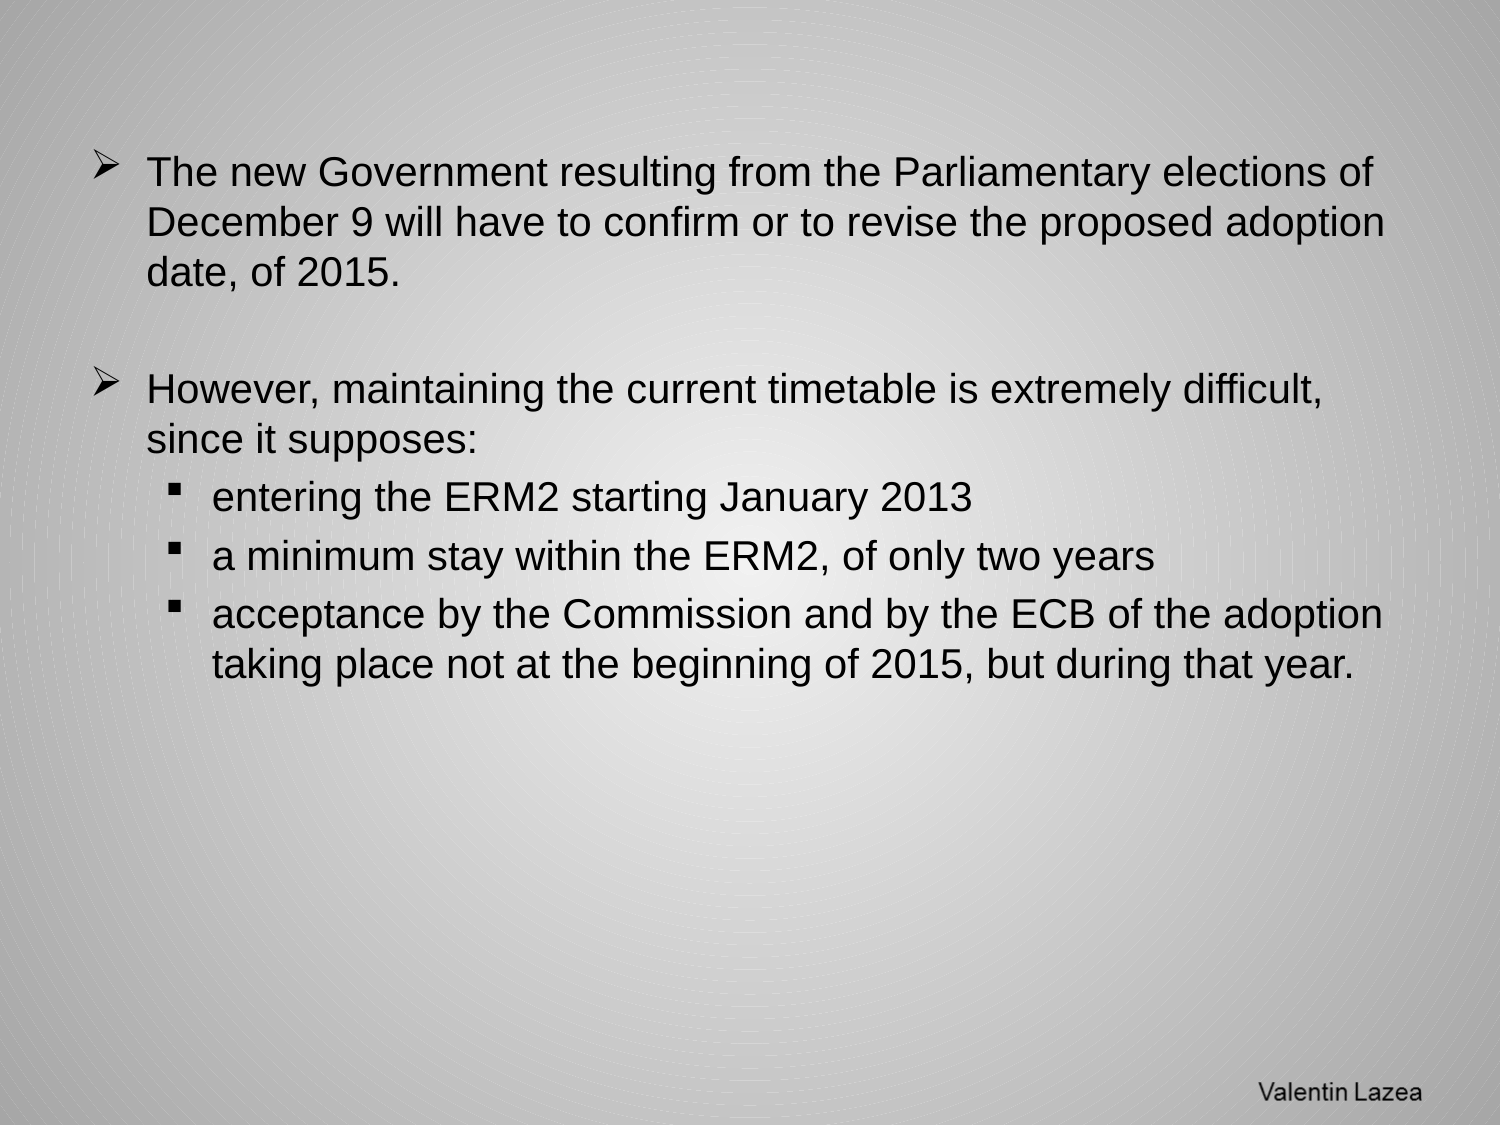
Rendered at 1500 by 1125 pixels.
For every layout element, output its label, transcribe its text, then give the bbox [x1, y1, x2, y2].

picture [1162, 1067, 1438, 1121]
list The new Government resulting from the Parliamentary elections of December 9 will have to confirm or to revise the proposed adoption date, of 2015. However, maintaining the current timetable is extremely difficult, since it supposes: entering the ERM2 starting January 2013 a minimum stay within the ERM2, of only two years acceptance by the Commission and by the ECB of the adoption taking place not at the beginning of 2015, but during that year. [74, 137, 1426, 1006]
